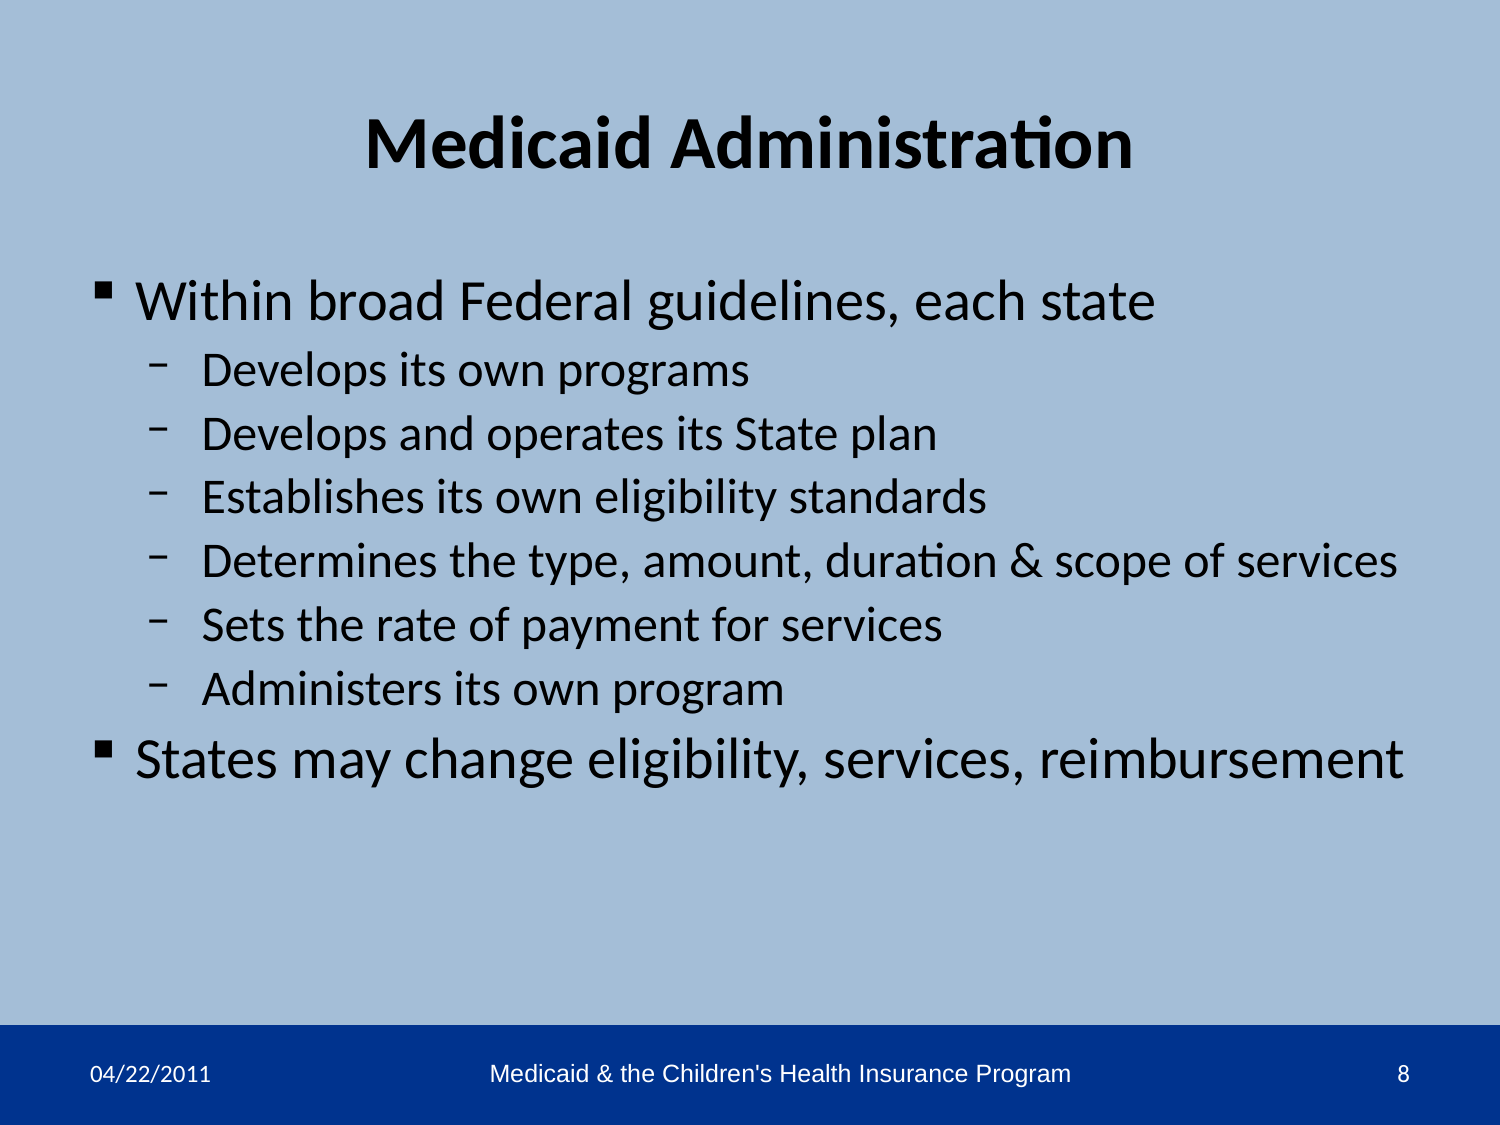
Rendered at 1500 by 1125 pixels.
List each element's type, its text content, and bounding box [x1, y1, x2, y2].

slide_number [75, 1042, 287, 1103]
slide_number 8 [1275, 1042, 1425, 1103]
list Within broad Federal guidelines, each state Develops its own programs Develops and operates its State plan Establishes its own eligibility standards Determines the type, amount, duration & scope of services Sets the rate of payment for services Administers its own program States may change eligibility, services, reimbursement [74, 262, 1426, 1006]
footer Medicaid & the Children's Health Insurance Program [287, 1042, 1275, 1103]
title Medicaid Administration [74, 44, 1426, 233]
